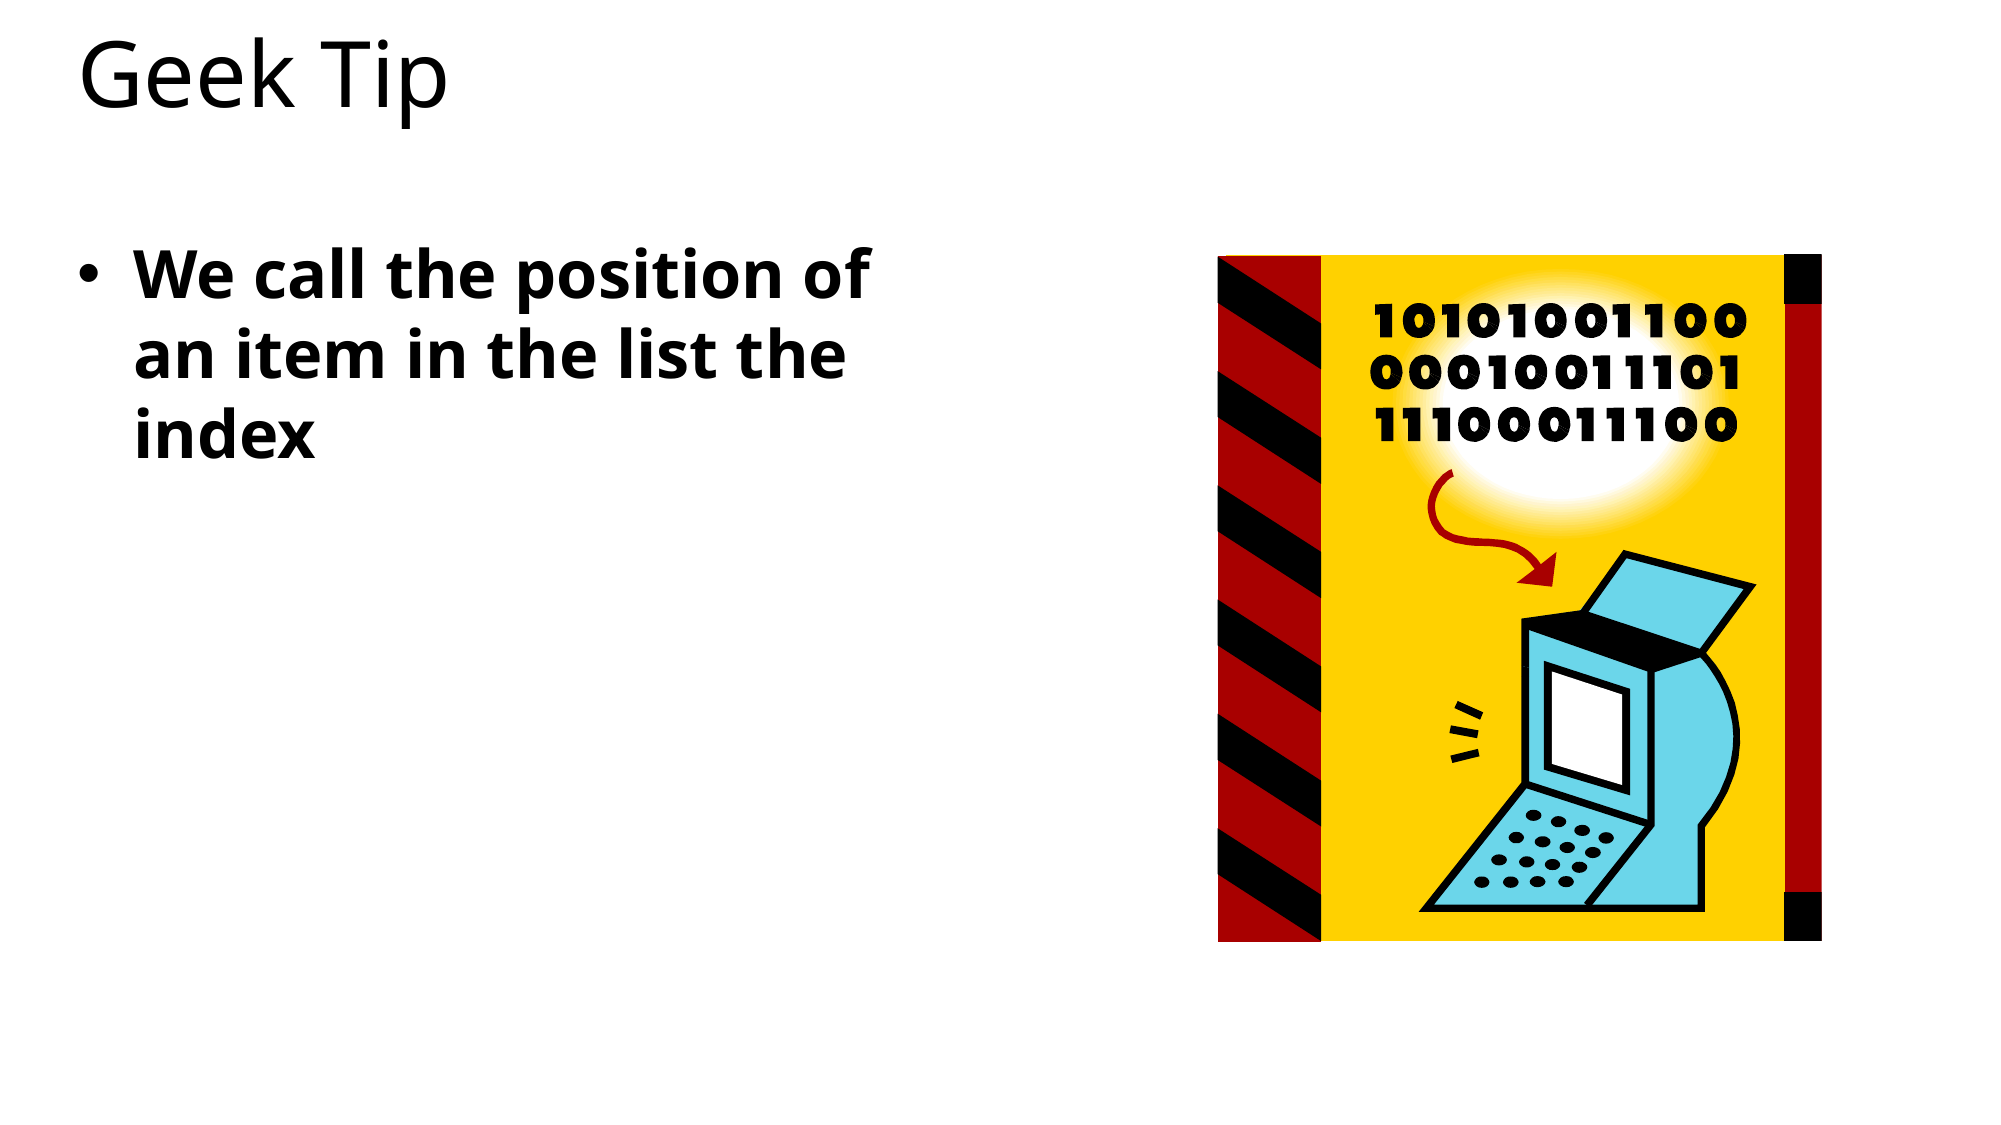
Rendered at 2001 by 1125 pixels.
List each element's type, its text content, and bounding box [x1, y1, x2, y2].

title Geek Tip [62, 29, 1953, 205]
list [1217, 253, 1822, 942]
list We call the position of an item in the list the index [62, 224, 984, 1038]
